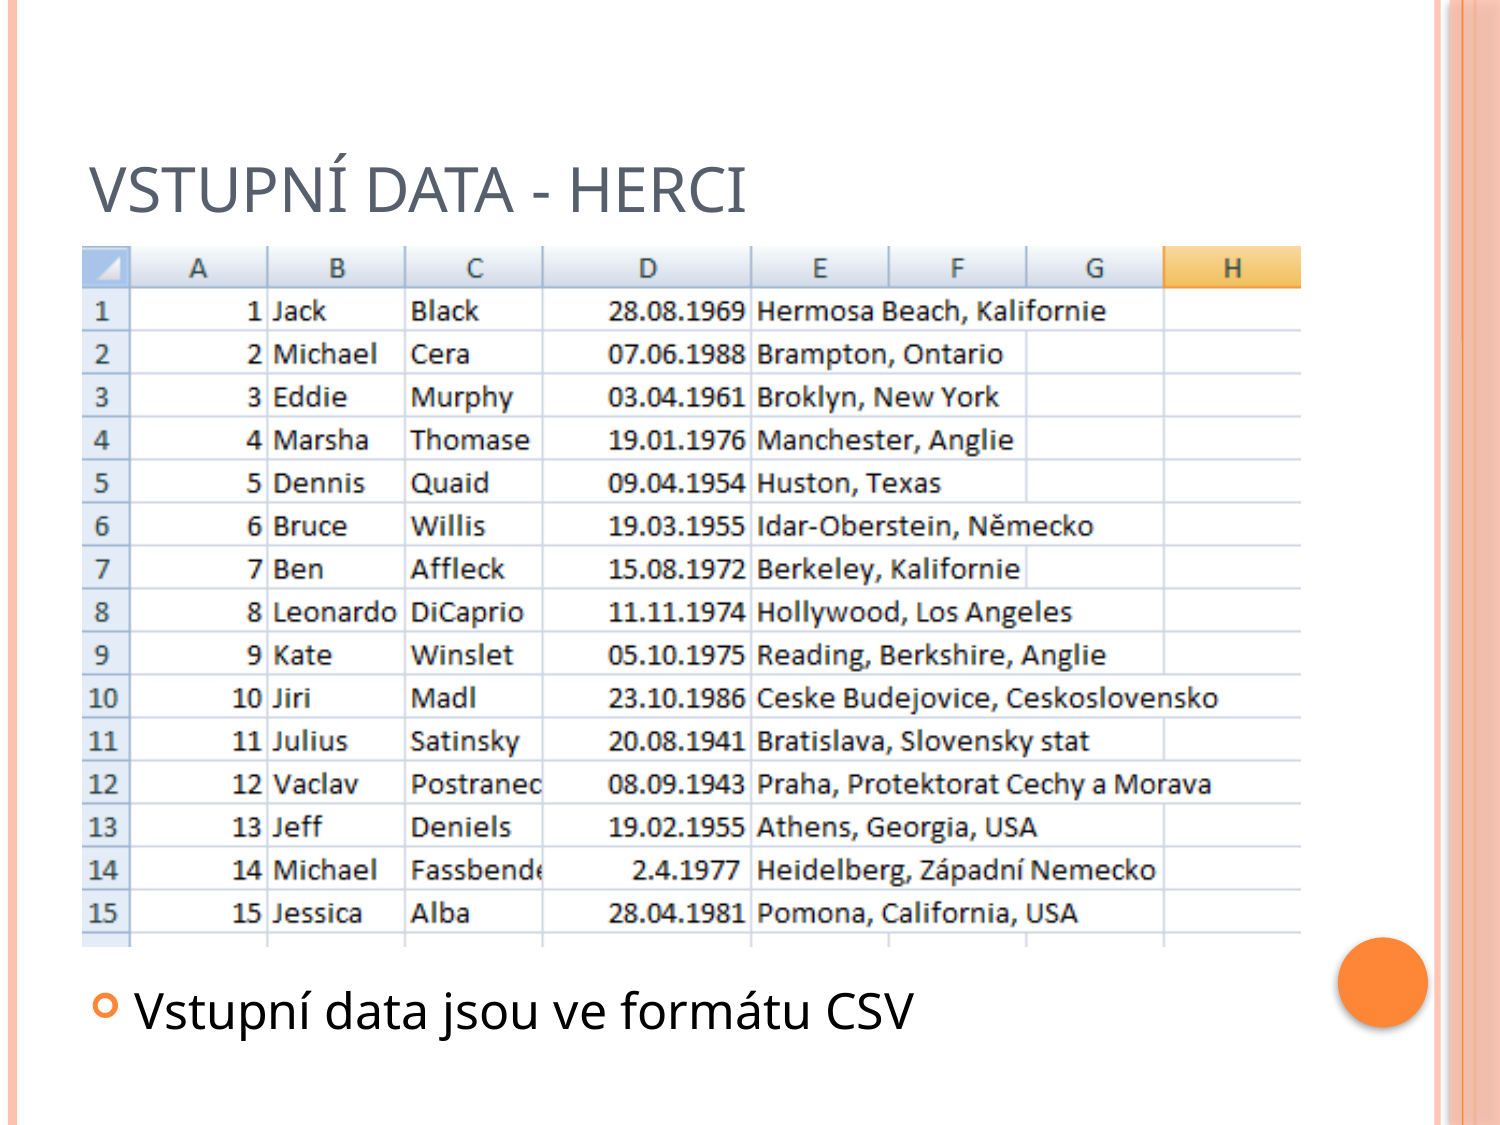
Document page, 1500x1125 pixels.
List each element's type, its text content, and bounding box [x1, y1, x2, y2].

picture [81, 245, 1302, 948]
list Vstupní data jsou ve formátu CSV [75, 972, 1300, 1062]
title Vstupní data - herci [75, 45, 1300, 233]
